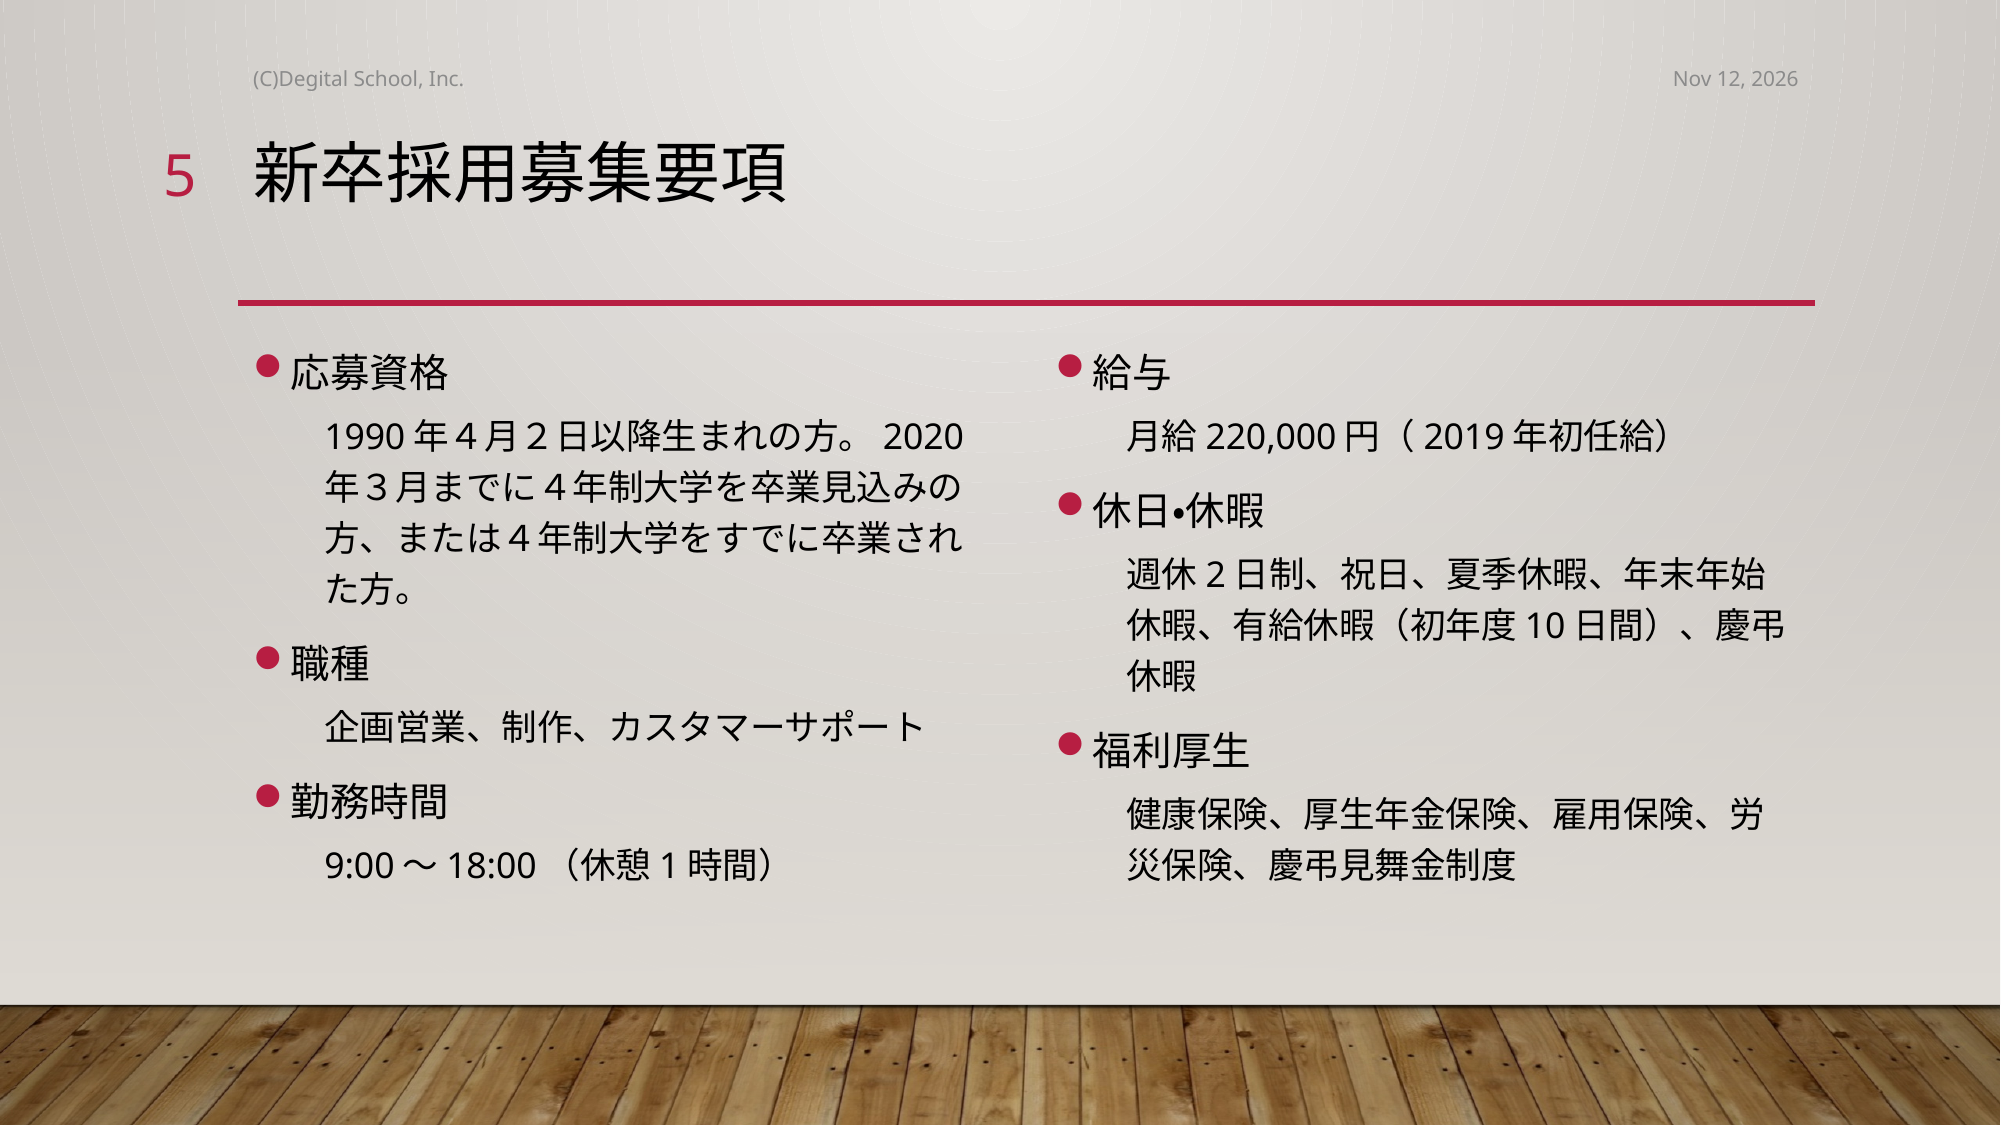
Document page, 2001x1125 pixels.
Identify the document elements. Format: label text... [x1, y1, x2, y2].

footer (C)Degital School, Inc. [238, 54, 1213, 105]
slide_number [1239, 54, 1814, 105]
title 新卒採用募集要項 [238, 131, 1814, 305]
slide_number 5 [78, 131, 212, 214]
list 応募資格 1990年４月２日以降生まれの方。2020年３月までに４年制大学を卒業見込みの方、または４年制大学をすでに卒業された方。 職種 企画営業、制作、カスタマーサポート 勤務時間 9:00～18:00（休憩1時間） 給与 月給220,000円（2019年初任給） 休日・休暇 週休2日制、祝日、夏季休暇、年末年始休暇、有給休暇（初年度10日間）、慶弔休暇 福利厚生 健康保険、厚生年金保険、雇用保険、労災保険、慶弔見舞金制度 [238, 330, 1814, 897]
picture [0, 1005, 2000, 1125]
